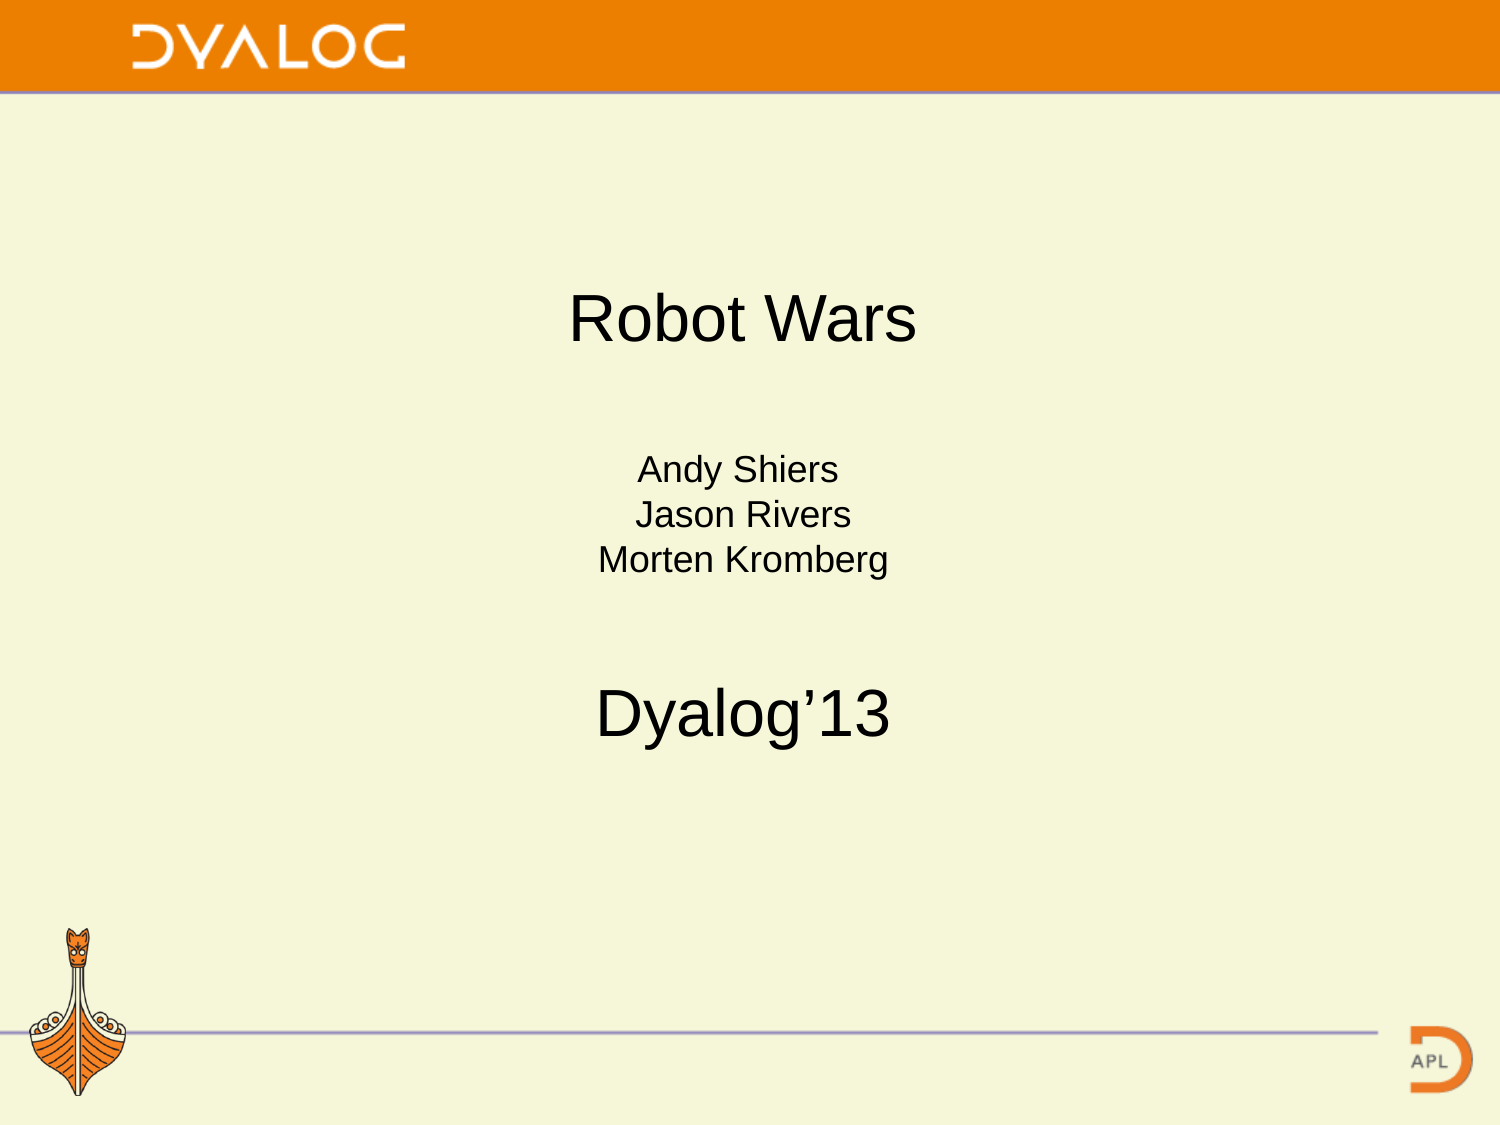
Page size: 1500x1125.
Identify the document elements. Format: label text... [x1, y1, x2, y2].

subtitle Robot Wars Andy Shiers Jason Rivers Morten Kromberg Dyalog’13 [218, 267, 1269, 866]
picture [0, 0, 1500, 1125]
